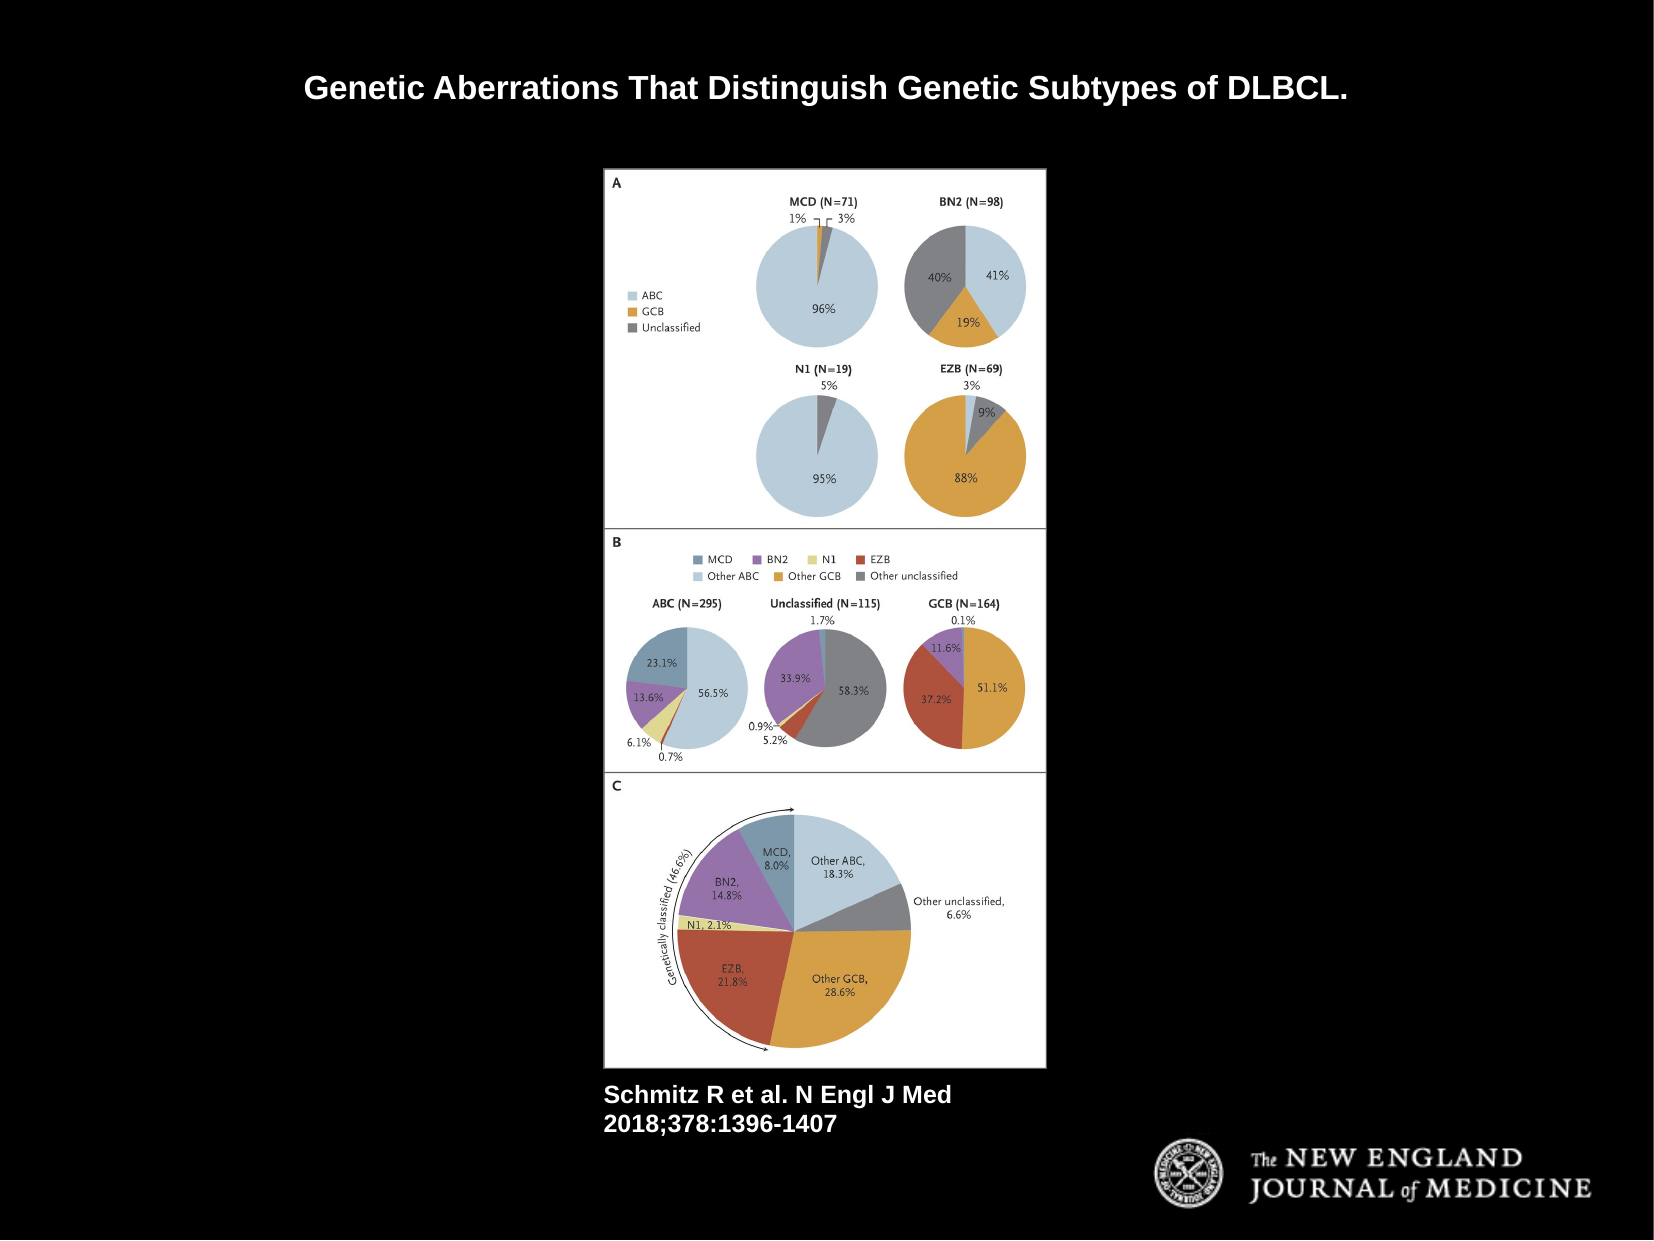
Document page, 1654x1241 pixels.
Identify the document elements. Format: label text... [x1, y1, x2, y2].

text_box Genetic Aberrations That Distinguish Genetic Subtypes of DLBCL. [58, 69, 1596, 108]
picture [1141, 1133, 1606, 1213]
picture [603, 168, 1047, 1069]
text_box Schmitz R et al. N Engl J Med 2018;378:1396-1407 [603, 1079, 1047, 1138]
